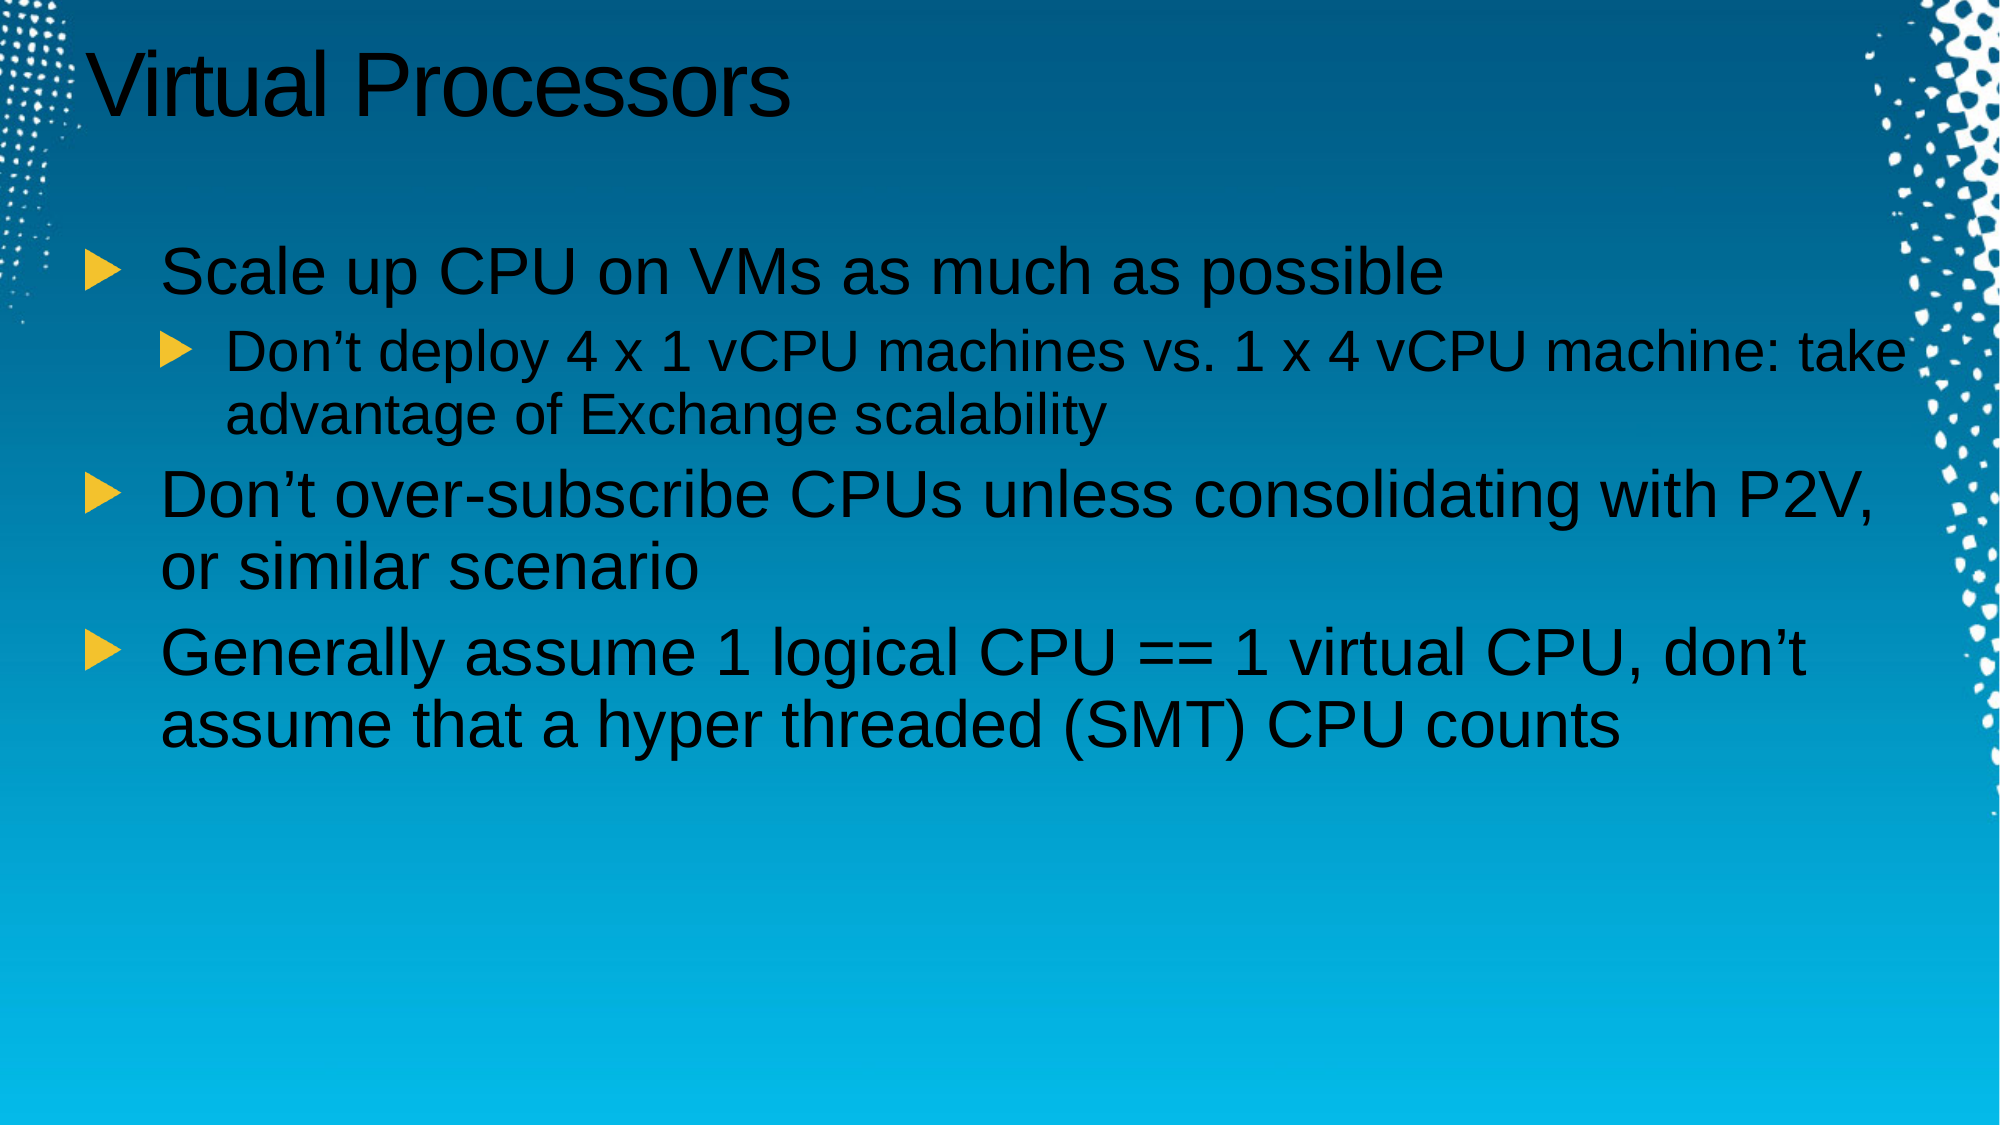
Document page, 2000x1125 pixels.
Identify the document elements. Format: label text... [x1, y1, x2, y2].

picture [56, 47, 64, 55]
picture [1946, 525, 1956, 533]
picture [1932, 235, 1943, 241]
picture [1926, 344, 1939, 358]
picture [1963, 535, 1977, 550]
picture [33, 116, 40, 124]
picture [1973, 368, 1982, 380]
picture [1988, 691, 2000, 709]
picture [1957, 187, 1971, 200]
picture [1942, 269, 1953, 276]
picture [0, 40, 9, 45]
picture [31, 131, 37, 138]
picture [1919, 367, 1930, 378]
picture [1983, 404, 1992, 414]
picture [1930, 291, 1941, 297]
picture [1991, 747, 2000, 765]
picture [1935, 0, 2000, 306]
picture [1972, 312, 1985, 322]
picture [1984, 349, 1992, 357]
picture [1892, 212, 1902, 216]
picture [1925, 141, 1935, 155]
picture [1972, 570, 1986, 583]
picture [1982, 714, 1993, 729]
picture [1993, 321, 2000, 339]
picture [1922, 200, 1934, 207]
picture [1941, 324, 1952, 332]
picture [18, 0, 29, 6]
picture [1921, 0, 1934, 8]
picture [1974, 683, 1985, 694]
picture [1945, 213, 1955, 220]
picture [86, 250, 119, 289]
picture [10, 69, 17, 78]
picture [55, 62, 62, 69]
picture [1958, 445, 1968, 460]
picture [1978, 517, 1987, 527]
picture [1948, 413, 1958, 424]
picture [1935, 177, 1945, 189]
picture [1963, 335, 1972, 344]
picture [9, 84, 15, 91]
picture [86, 630, 119, 669]
picture [47, 0, 57, 10]
picture [1992, 438, 2000, 448]
picture [1980, 460, 1987, 469]
picture [28, 42, 36, 53]
picture [13, 41, 25, 49]
picture [1981, 604, 2000, 620]
picture [1952, 502, 1967, 516]
picture [1935, 379, 1948, 391]
picture [1963, 589, 1976, 607]
picture [1991, 637, 2000, 652]
picture [1950, 359, 1960, 366]
picture [18, 13, 26, 19]
picture [0, 24, 9, 33]
picture [1990, 492, 2000, 505]
picture [1928, 399, 1939, 415]
picture [17, 129, 23, 136]
picture [1970, 426, 1980, 436]
picture [1968, 481, 1978, 492]
picture [1942, 465, 1958, 483]
picture [42, 31, 53, 39]
picture [16, 22, 23, 34]
picture [1929, 27, 1945, 45]
picture [45, 16, 55, 24]
picture [34, 101, 43, 111]
picture [26, 57, 34, 68]
picture [11, 55, 21, 64]
picture [1911, 223, 1918, 230]
picture [29, 27, 38, 38]
picture [1898, 188, 1912, 198]
picture [1969, 625, 1985, 642]
picture [1963, 278, 1976, 291]
picture [16, 143, 21, 151]
picture [1925, 87, 1941, 99]
picture [43, 42, 49, 53]
picture [38, 74, 47, 80]
picture [1915, 109, 1924, 119]
picture [1955, 557, 1965, 573]
picture [1979, 657, 1995, 676]
picture [24, 72, 32, 79]
picture [1889, 152, 1901, 166]
picture [1994, 382, 2000, 391]
picture [86, 473, 119, 512]
picture [0, 155, 5, 163]
picture [1935, 431, 1946, 449]
picture [6, 97, 12, 105]
picture [1914, 308, 1929, 326]
list Scale up CPU on VMs as much as possible Don’t deploy 4 x 1 vCPU machines vs. 1 x 4 vCPU machine: take advantage of Exchange scalability Don’t over-subscribe CPUs unless consolidating with P2V, or similar scenario Generally assume 1 logical CPU == 1 virtual CPU, don’t assume that a hyper threaded (SMT) CPU counts [85, 237, 1914, 775]
picture [33, 88, 42, 97]
picture [54, 76, 60, 83]
picture [1938, 122, 1950, 133]
picture [1960, 392, 1970, 403]
picture [1946, 155, 1961, 167]
picture [161, 332, 190, 366]
picture [33, 0, 42, 10]
picture [1953, 301, 1962, 312]
picture [1995, 582, 2000, 595]
title Virtual Processors [85, 37, 1914, 138]
picture [30, 14, 40, 23]
picture [41, 59, 48, 67]
picture [3, 10, 11, 18]
picture [1988, 547, 2000, 561]
picture [1914, 274, 1920, 291]
picture [1914, 164, 1923, 177]
picture [58, 32, 66, 41]
picture [1955, 246, 1965, 256]
picture [1920, 257, 1932, 264]
